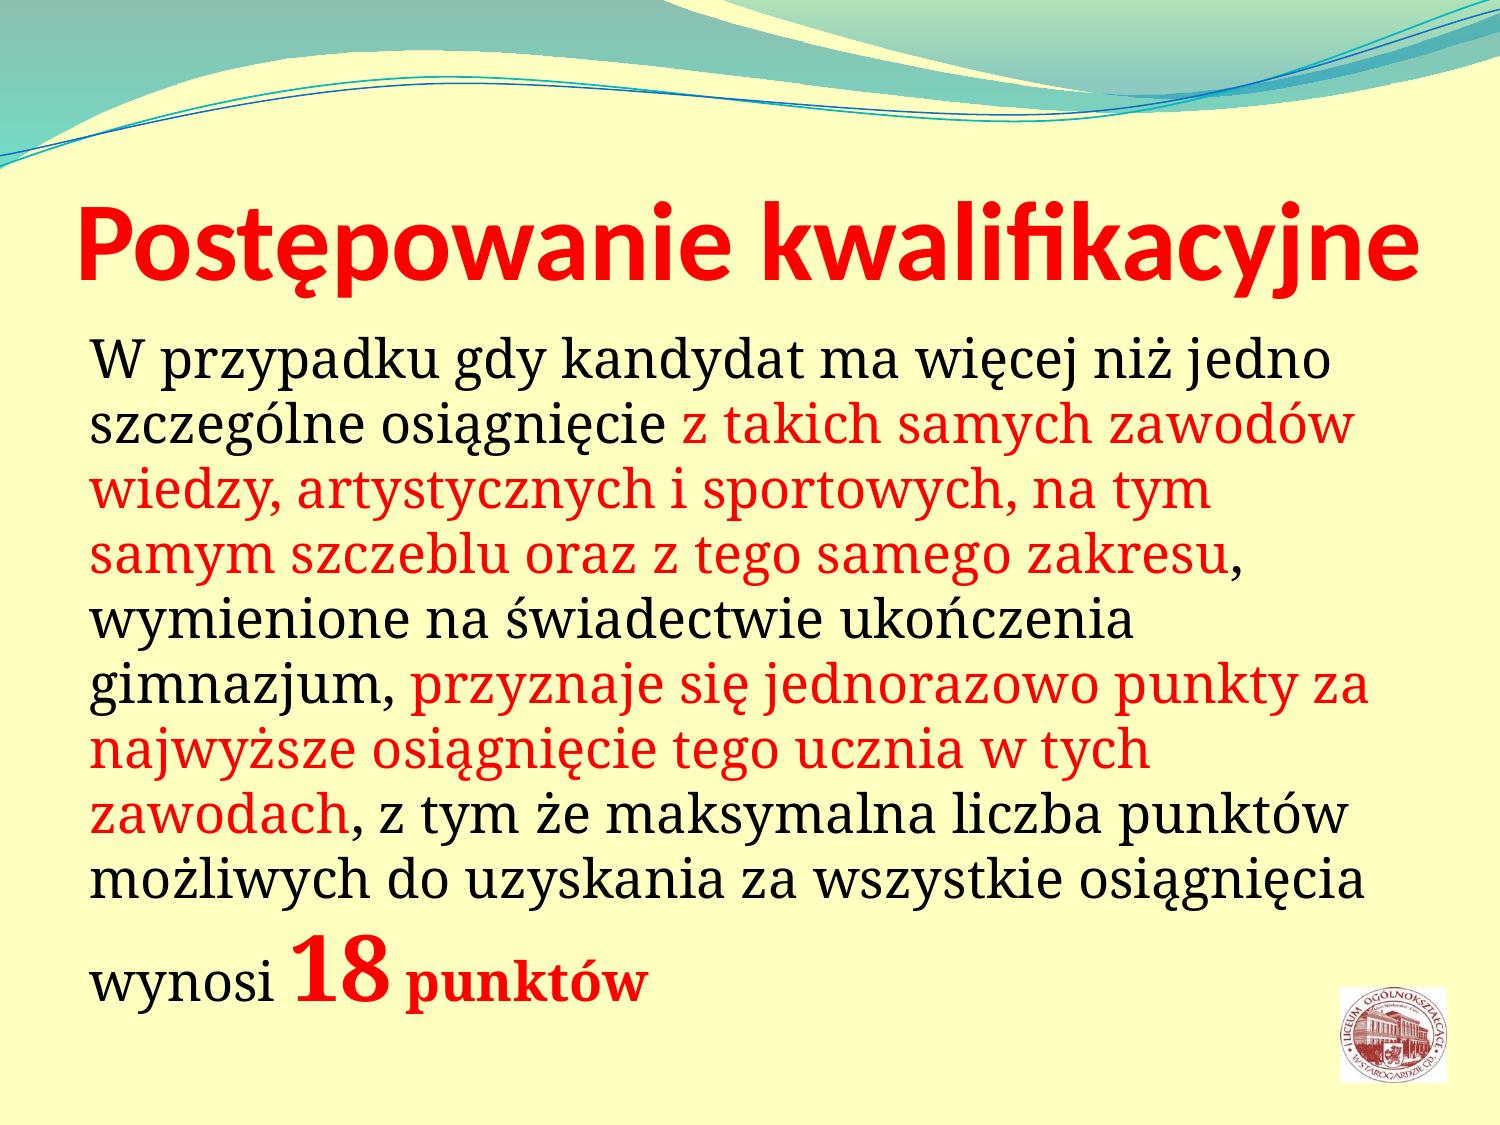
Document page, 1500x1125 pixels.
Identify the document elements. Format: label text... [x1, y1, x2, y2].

picture [1340, 987, 1448, 1083]
list W przypadku gdy kandydat ma więcej niż jedno szczególne osiągnięcie z takich samych zawodów wiedzy, artystycznych i sportowych, na tym samym szczeblu oraz z tego samego zakresu, wymienione na świadectwie ukończenia gimnazjum, przyznaje się jednorazowo punkty za najwyższe osiągnięcie tego ucznia w tych zawodach, z tym że maksymalna liczba punktów możliwych do uzyskania za wszystkie osiągnięcia wynosi 18 punktów [75, 317, 1425, 1038]
title Postępowanie kwalifikacyjne [75, 115, 1425, 303]
